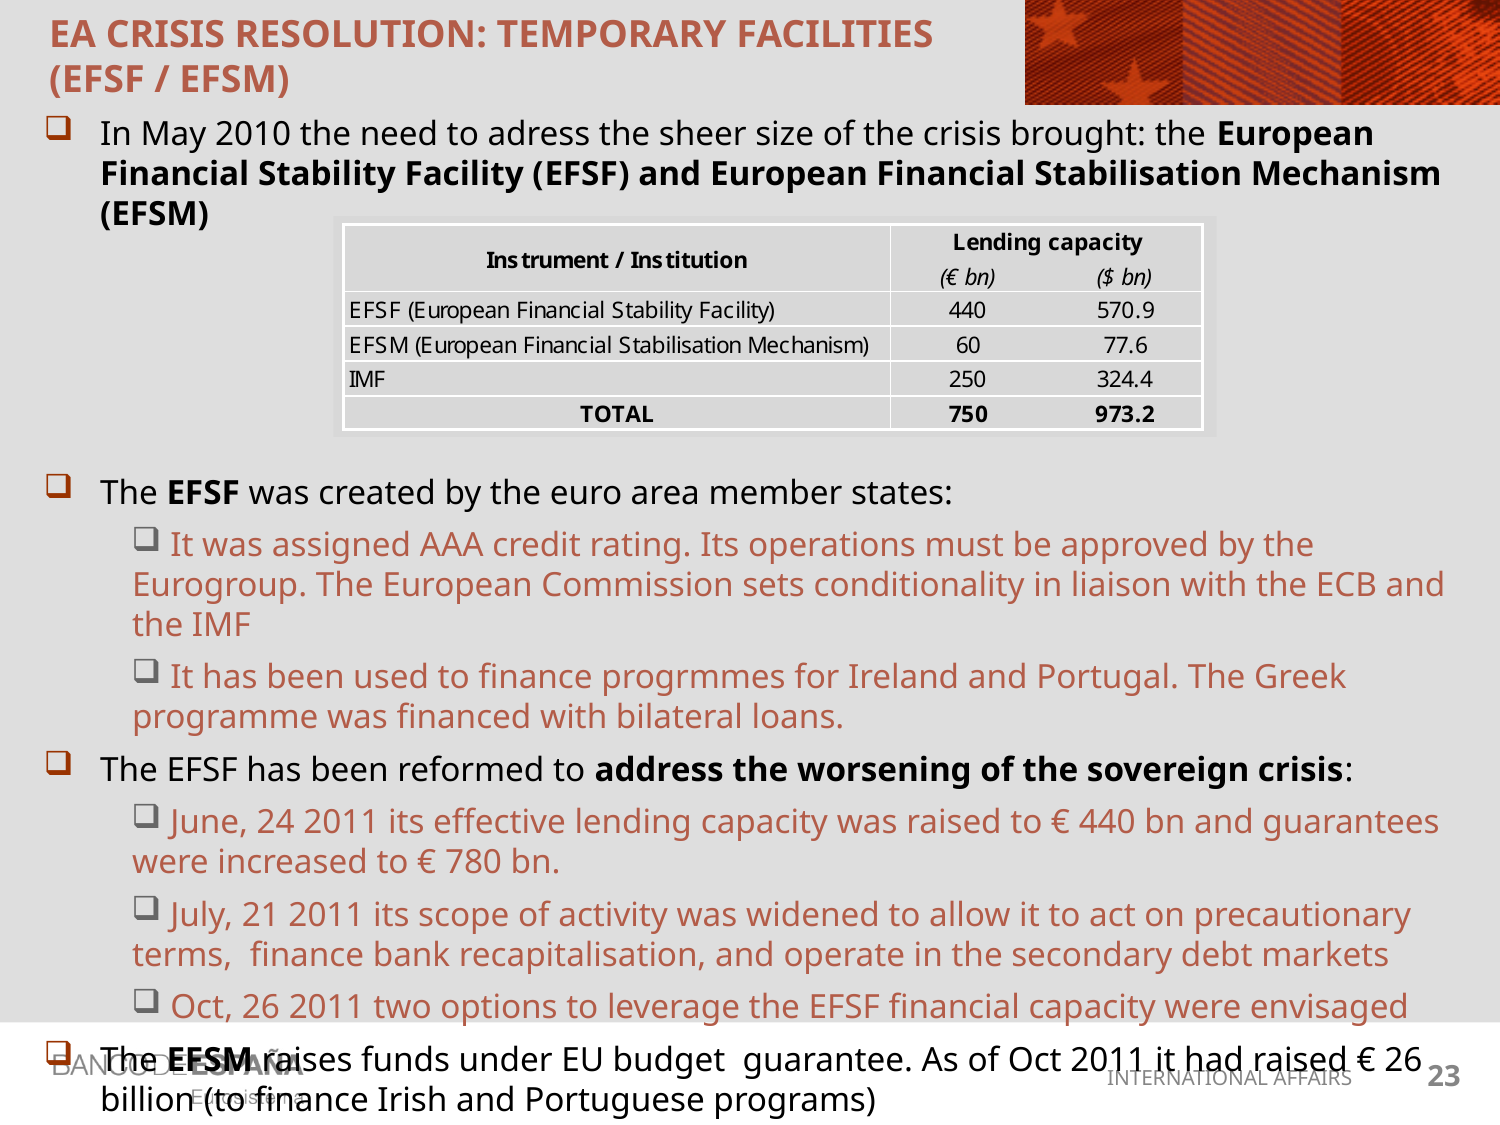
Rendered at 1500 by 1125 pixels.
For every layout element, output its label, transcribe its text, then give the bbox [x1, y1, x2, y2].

picture [53, 1059, 304, 1104]
title EA CRISIS RESOLUTION: TEMPORARY FACILITIES (EFSF / EFSM) [33, 0, 1007, 104]
slide_number 23 [1390, 1049, 1477, 1104]
list In May 2010 the need to adress the sheer size of the crisis brought: the European Financial Stability Facility (EFSF) and European Financial Stabilisation Mechanism (EFSM) The EFSF was created by the euro area member states: It was assigned AAA credit rating. Its operations must be approved by the Eurogroup. The European Commission sets conditionality in liaison with the ECB and the IMF It has been used to finance progrmmes for Ireland and Portugal. The Greek programme was financed with bilateral loans. The EFSF has been reformed to address the worsening of the sovereign crisis: June, 24 2011 its effective lending capacity was raised to € 440 bn and guarantees were increased to € 780 bn. July, 21 2011 its scope of activity was widened to allow it to act on precautionary terms, finance bank recapitalisation, and operate in the secondary debt markets Oct, 26 2011 two options to leverage the EFSF financial capacity were envisaged The EFSM raises funds under EU budget guarantee. As of Oct 2011 it had raised € 26 billion (to finance Irish and Portuguese programs) [28, 104, 1500, 1059]
text_box [40, 84, 1464, 484]
picture [331, 214, 1219, 439]
picture [1025, 0, 1500, 104]
